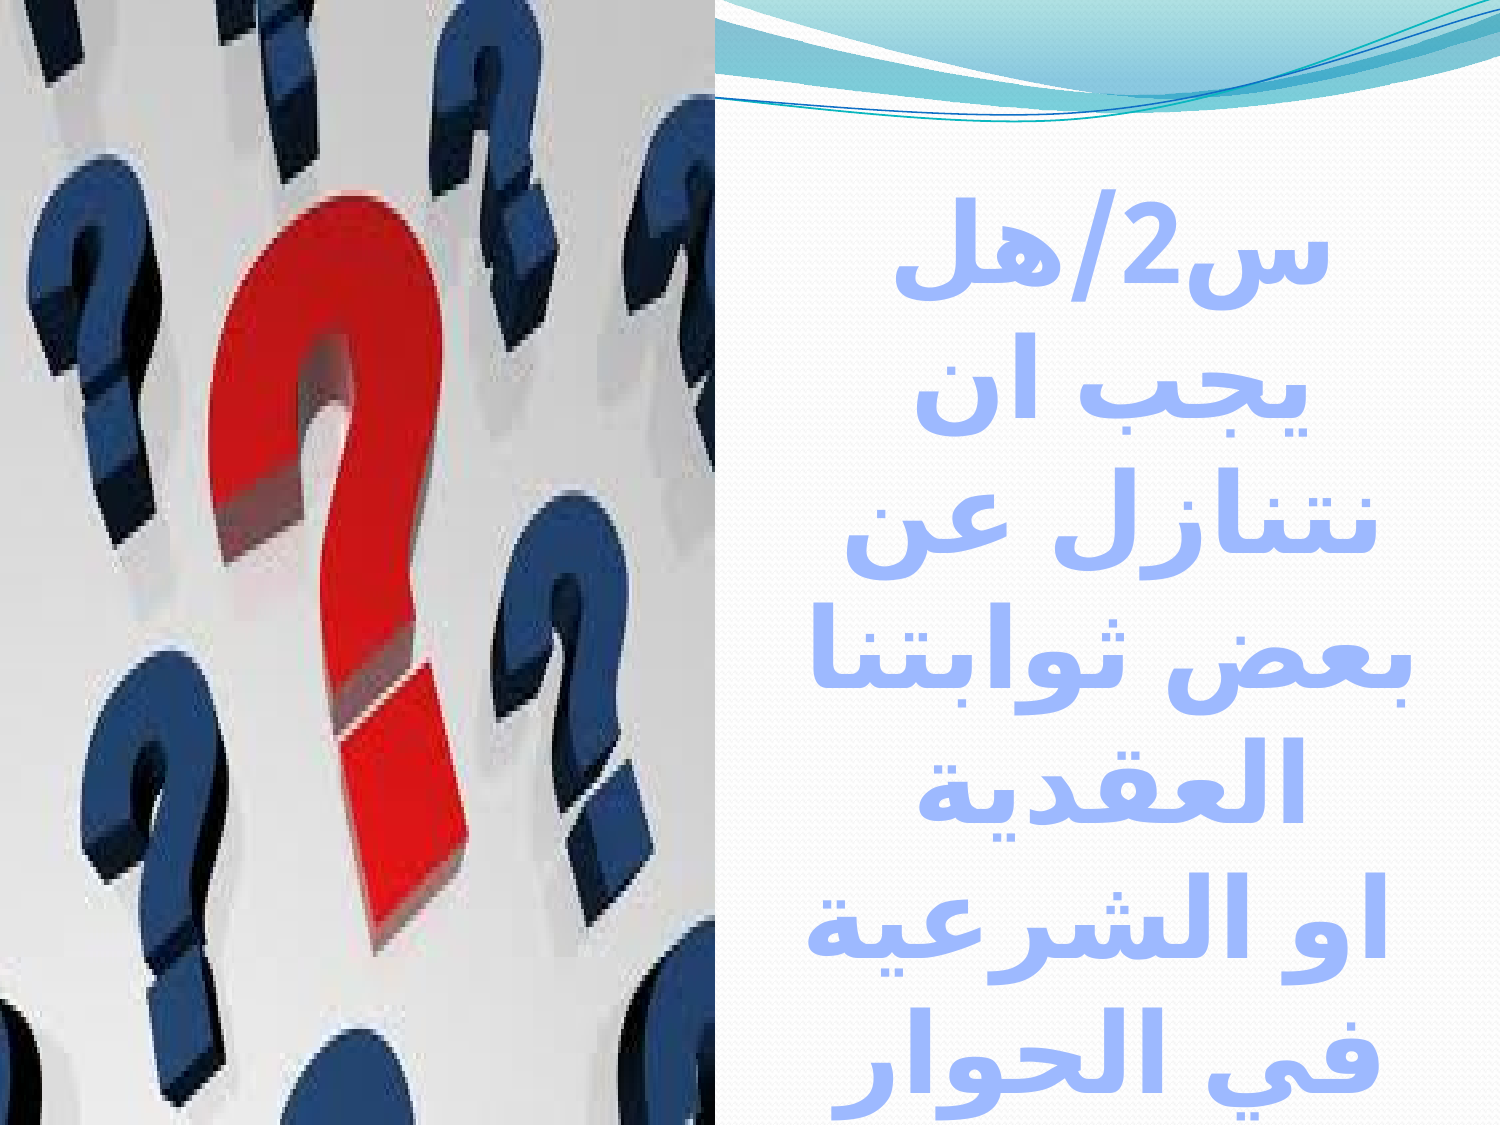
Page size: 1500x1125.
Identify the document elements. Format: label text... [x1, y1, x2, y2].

picture [0, 0, 716, 1125]
text_box س2/هل يجب ان نتنازل عن بعض ثوابتنا العقدية او الشرعية في الحوار مع الكفار؟ ولماذا ؟ [773, 163, 1454, 1125]
